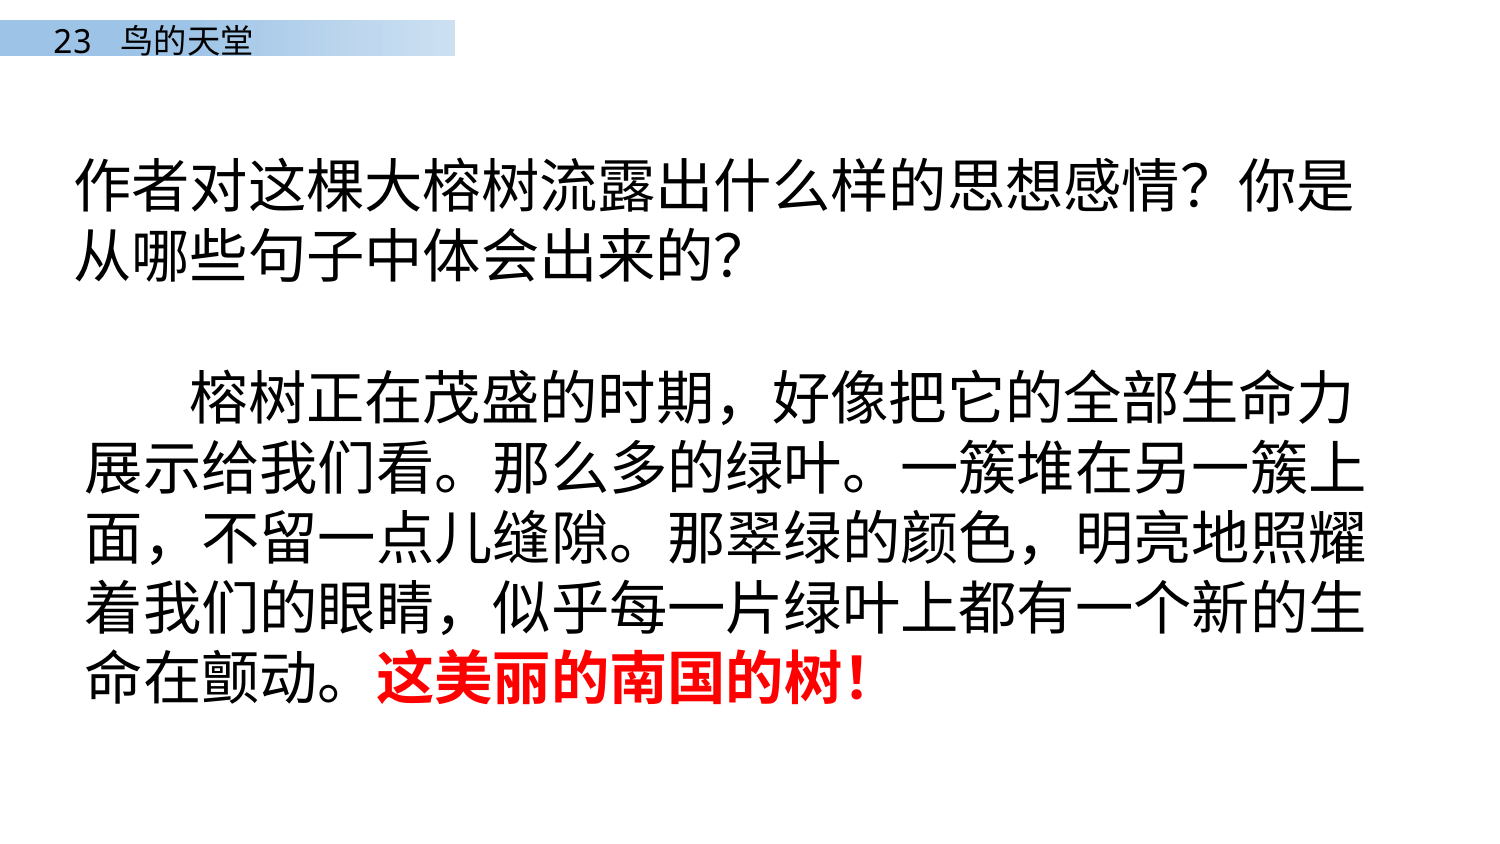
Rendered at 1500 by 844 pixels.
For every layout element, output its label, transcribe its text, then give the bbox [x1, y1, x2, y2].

text_box 作者对这棵大榕树流露出什么样的思想感情？你是从哪些句子中体会出来的？ [58, 141, 1376, 297]
text_box 榕树正在茂盛的时期，好像把它的全部生命力展示给我们看。那么多的绿叶。一簇堆在另一簇上面，不留一点儿缝隙。那翠绿的颜色，明亮地照耀着我们的眼睛，似乎每一片绿叶上都有一个新的生命在颤动。这美丽的南国的树！ [70, 353, 1400, 718]
